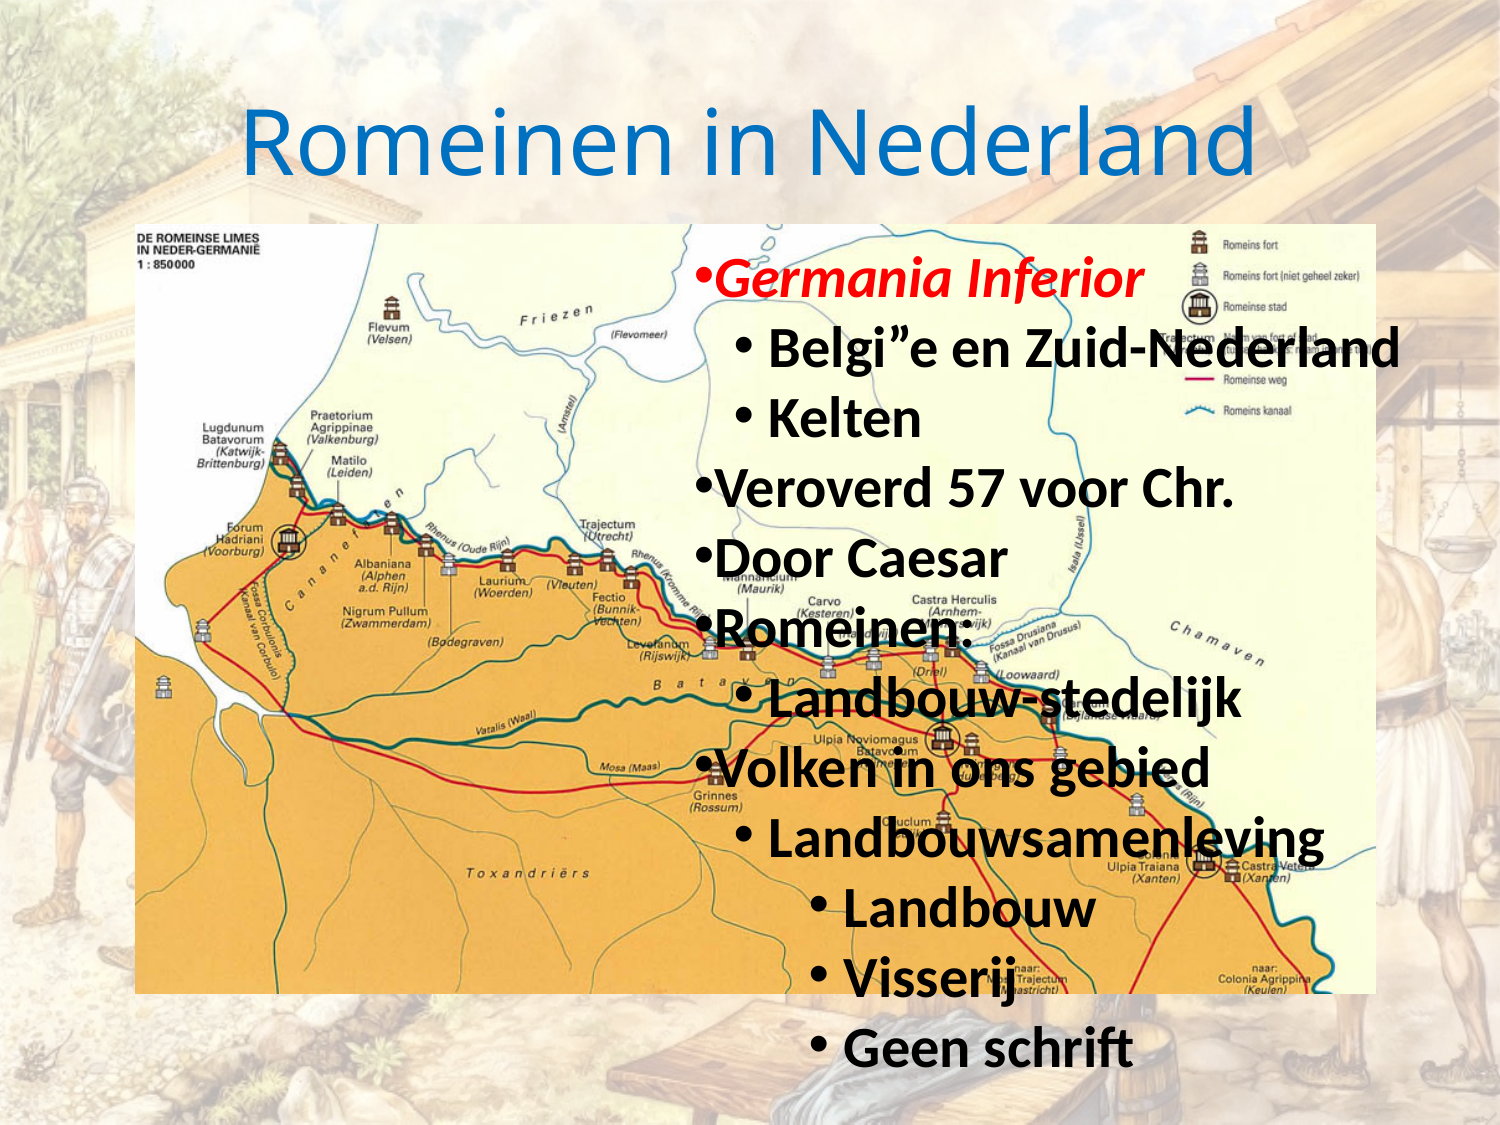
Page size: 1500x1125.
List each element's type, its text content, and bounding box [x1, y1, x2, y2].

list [135, 224, 1377, 994]
title Romeinen in Nederland [75, 45, 1425, 233]
text_box Germania Inferior Belgi”e en Zuid-Nederland Kelten Veroverd 57 voor Chr. Door Caesar Romeinen: Landbouw-stedelijk Volken in ons gebied Landbouwsamenleving Landbouw Visserij Geen schrift [679, 231, 1471, 1087]
